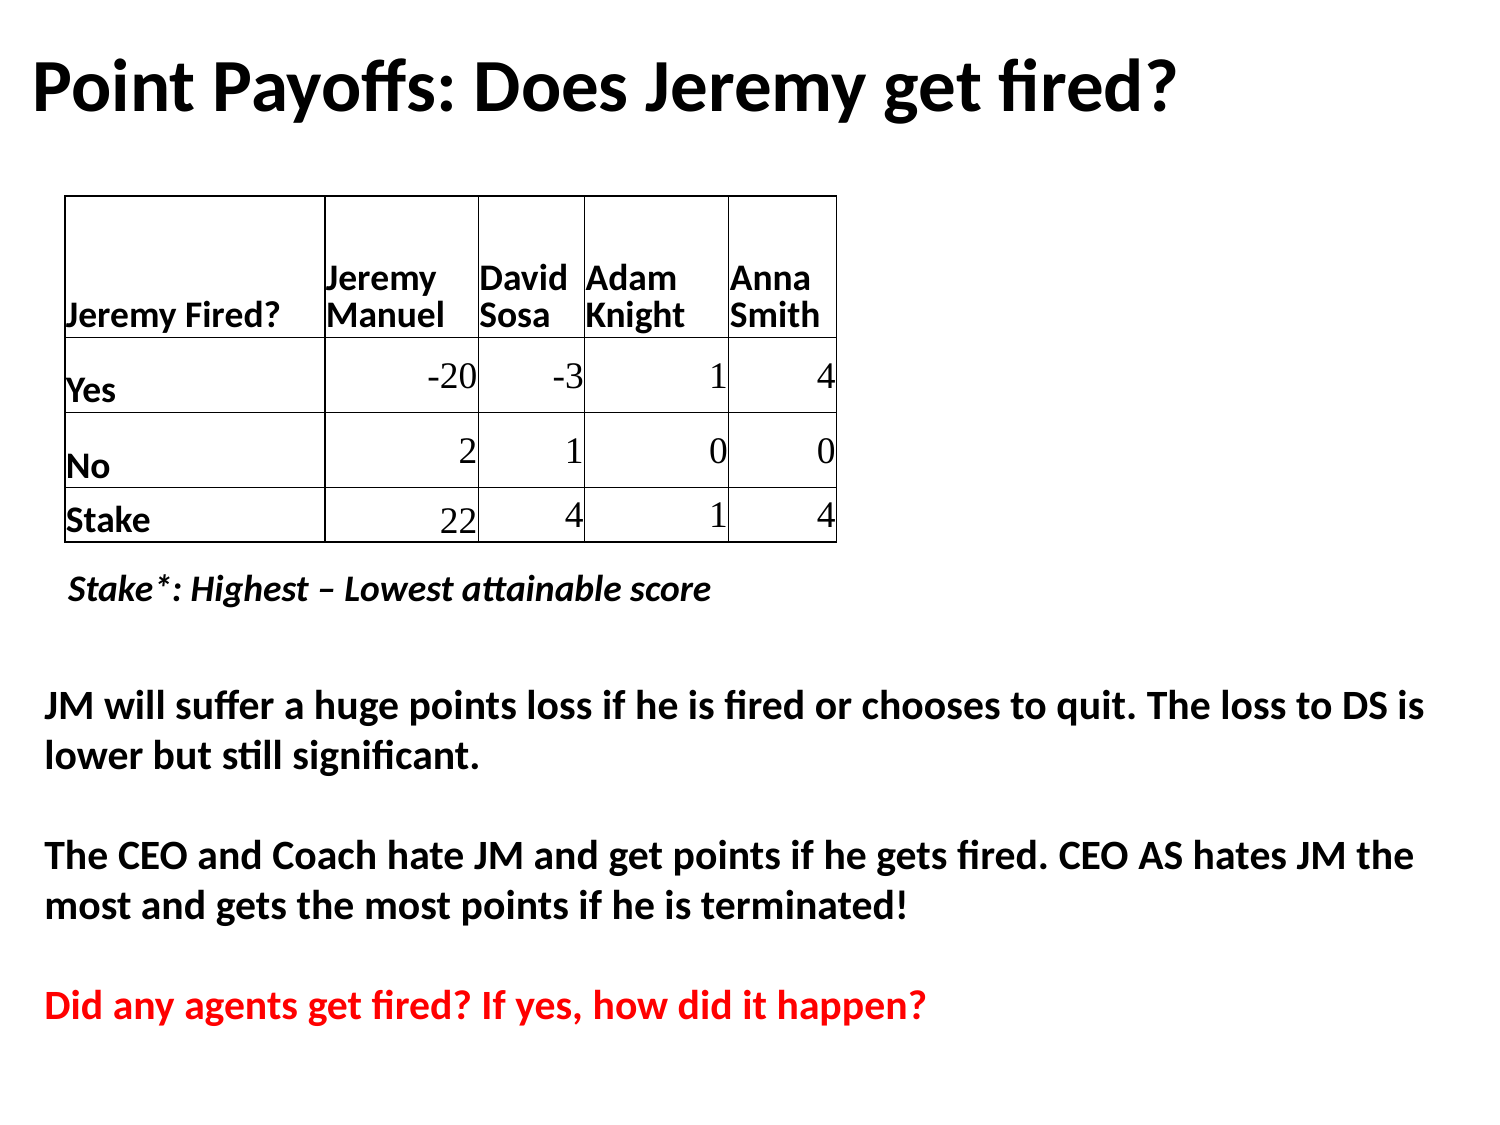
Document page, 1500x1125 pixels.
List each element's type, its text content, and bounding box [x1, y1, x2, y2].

table_cell No [66, 413, 324, 487]
text_box JM will suffer a huge points loss if he is fired or chooses to quit. The loss to DS is lower but still significant. The CEO and Coach hate JM and get points if he gets fired. CEO AS hates JM the most and gets the most points if he is terminated! Did any agents get fired? If yes, how did it happen? [29, 579, 1500, 1125]
table_cell 4 [479, 488, 584, 493]
table_cell 4 [729, 338, 836, 412]
table_header Adam Knight [585, 197, 728, 337]
table_cell 1 [585, 488, 728, 493]
table_cell 0 [585, 413, 728, 487]
table_cell 4 [729, 488, 836, 541]
title Point Payoffs: Does Jeremy get fired? [0, 32, 1290, 220]
table_cell Stake [66, 488, 324, 493]
table_cell -20 [326, 338, 478, 412]
table_cell 22 [326, 488, 478, 493]
table_cell 1 [479, 413, 584, 487]
text_box Stake*: Highest – Lowest attainable score [53, 493, 815, 681]
table_header David Sosa [479, 197, 584, 337]
table_cell 1 [585, 338, 728, 412]
table_cell Yes [66, 338, 324, 412]
table_cell -3 [479, 338, 584, 412]
table_cell 0 [729, 413, 836, 487]
table_header Jeremy Fired? [66, 197, 324, 337]
table_cell 2 [326, 413, 478, 487]
table_header Jeremy Manuel [326, 197, 478, 337]
table_header Anna Smith [729, 197, 836, 337]
